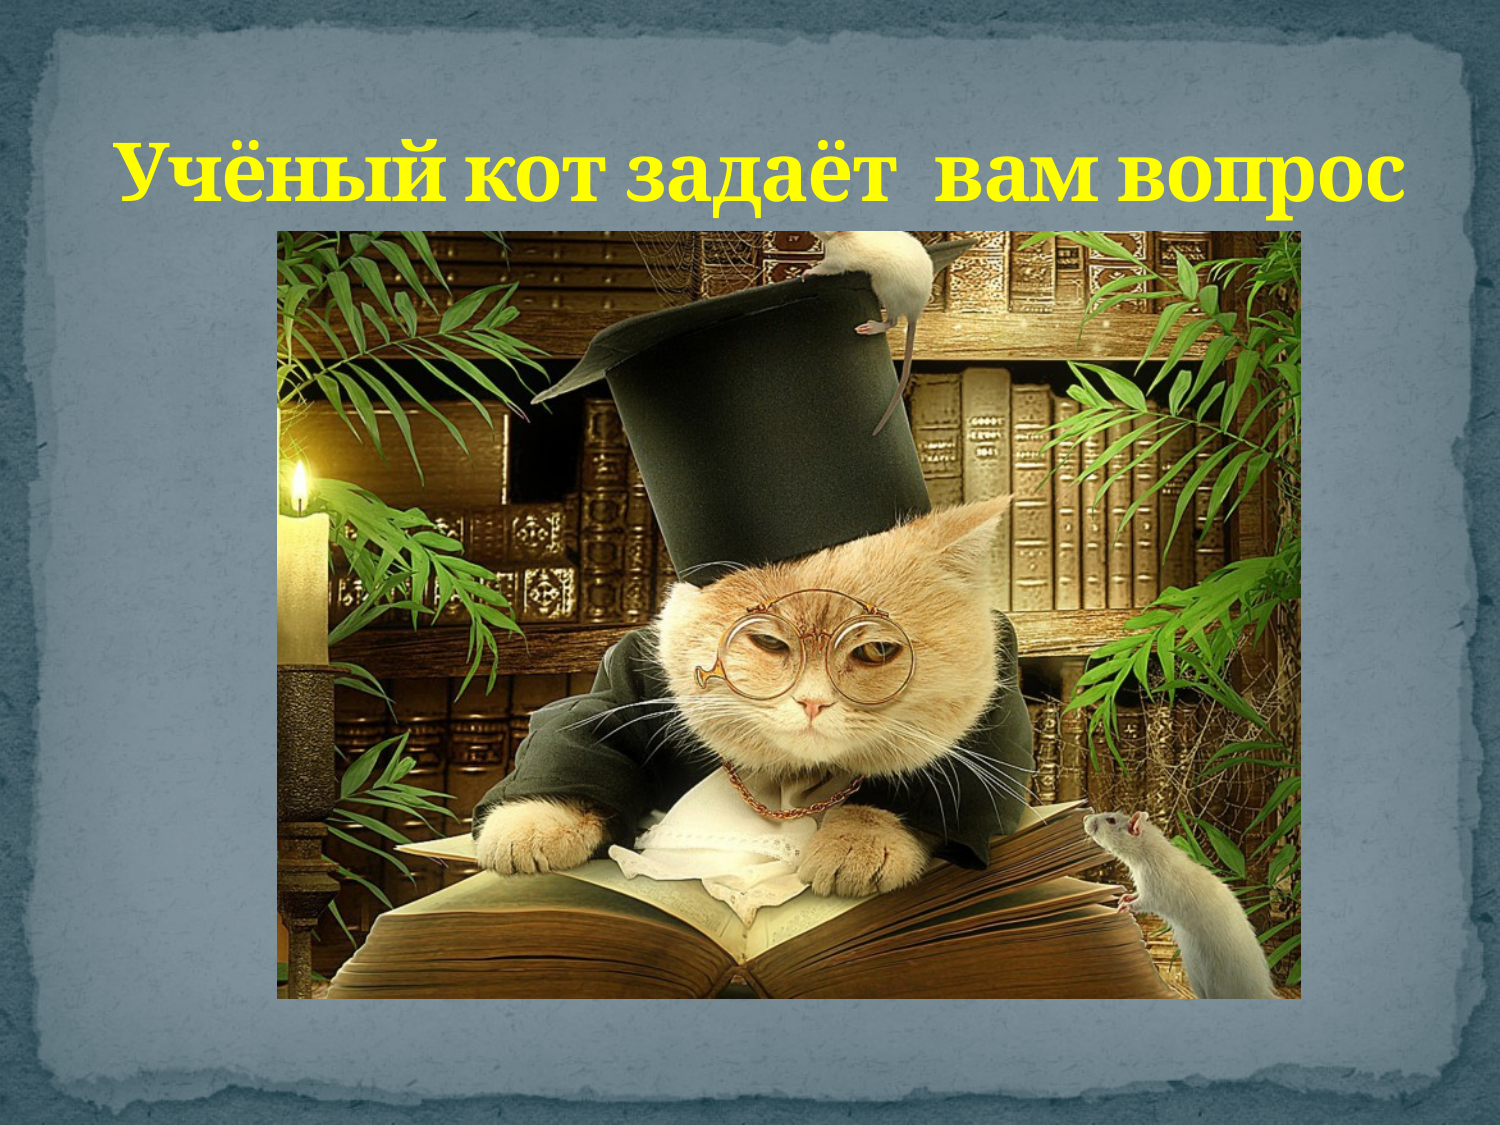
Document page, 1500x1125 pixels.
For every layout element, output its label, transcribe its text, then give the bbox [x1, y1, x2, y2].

picture [277, 231, 1301, 999]
title Учёный кот задаёт вам вопрос [74, 24, 1425, 225]
